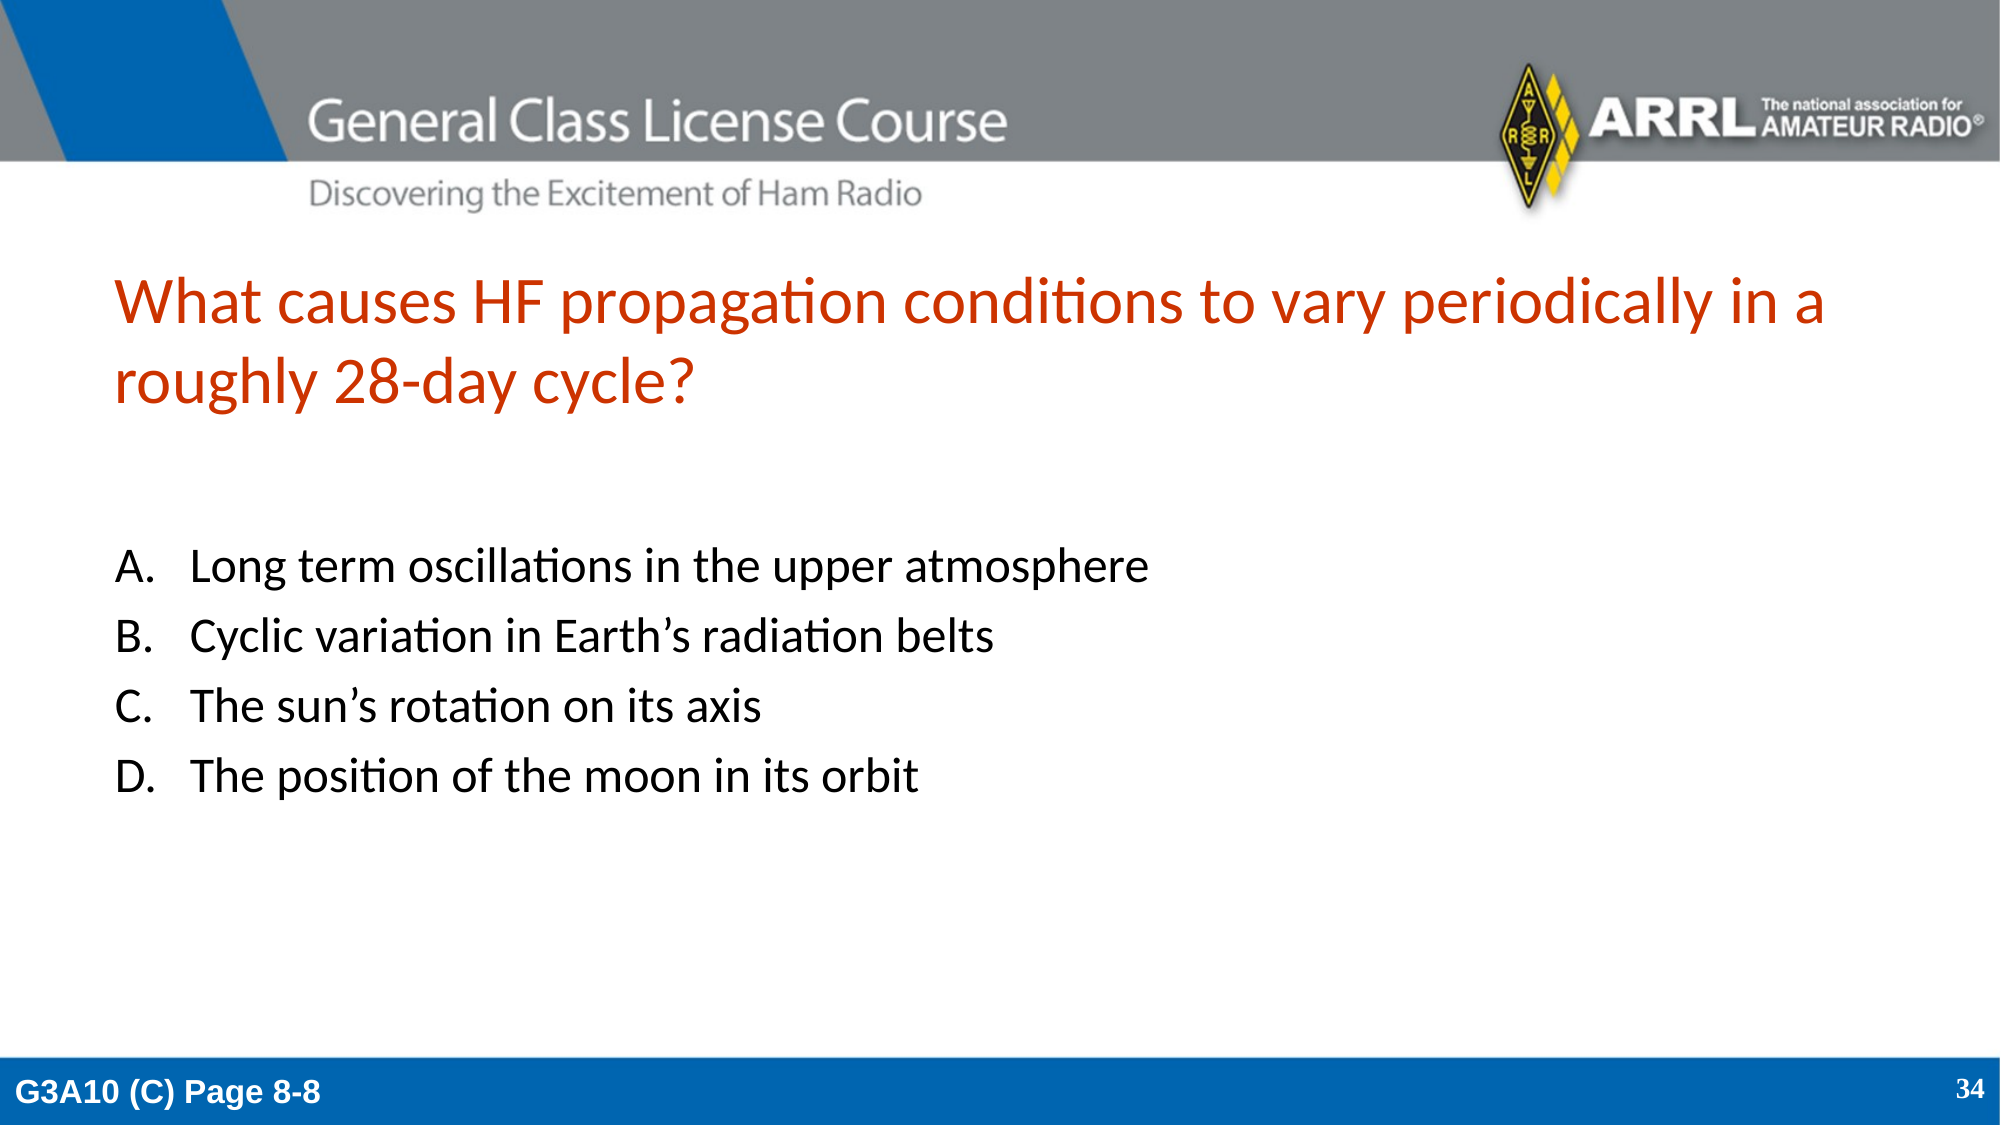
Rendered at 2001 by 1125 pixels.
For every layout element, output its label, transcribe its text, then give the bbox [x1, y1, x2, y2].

title What causes HF propagation conditions to vary periodically in a roughly 28-day cycle? [99, 249, 1900, 468]
list Long term oscillations in the upper atmosphere Cyclic variation in Earth’s radiation belts The sun’s rotation on its axis The position of the moon in its orbit [99, 525, 1900, 1005]
text_box 34 [1875, 1062, 2000, 1113]
picture [0, 0, 2001, 1125]
text_box G3A10 (C) Page 8-8 [0, 1062, 1313, 1118]
